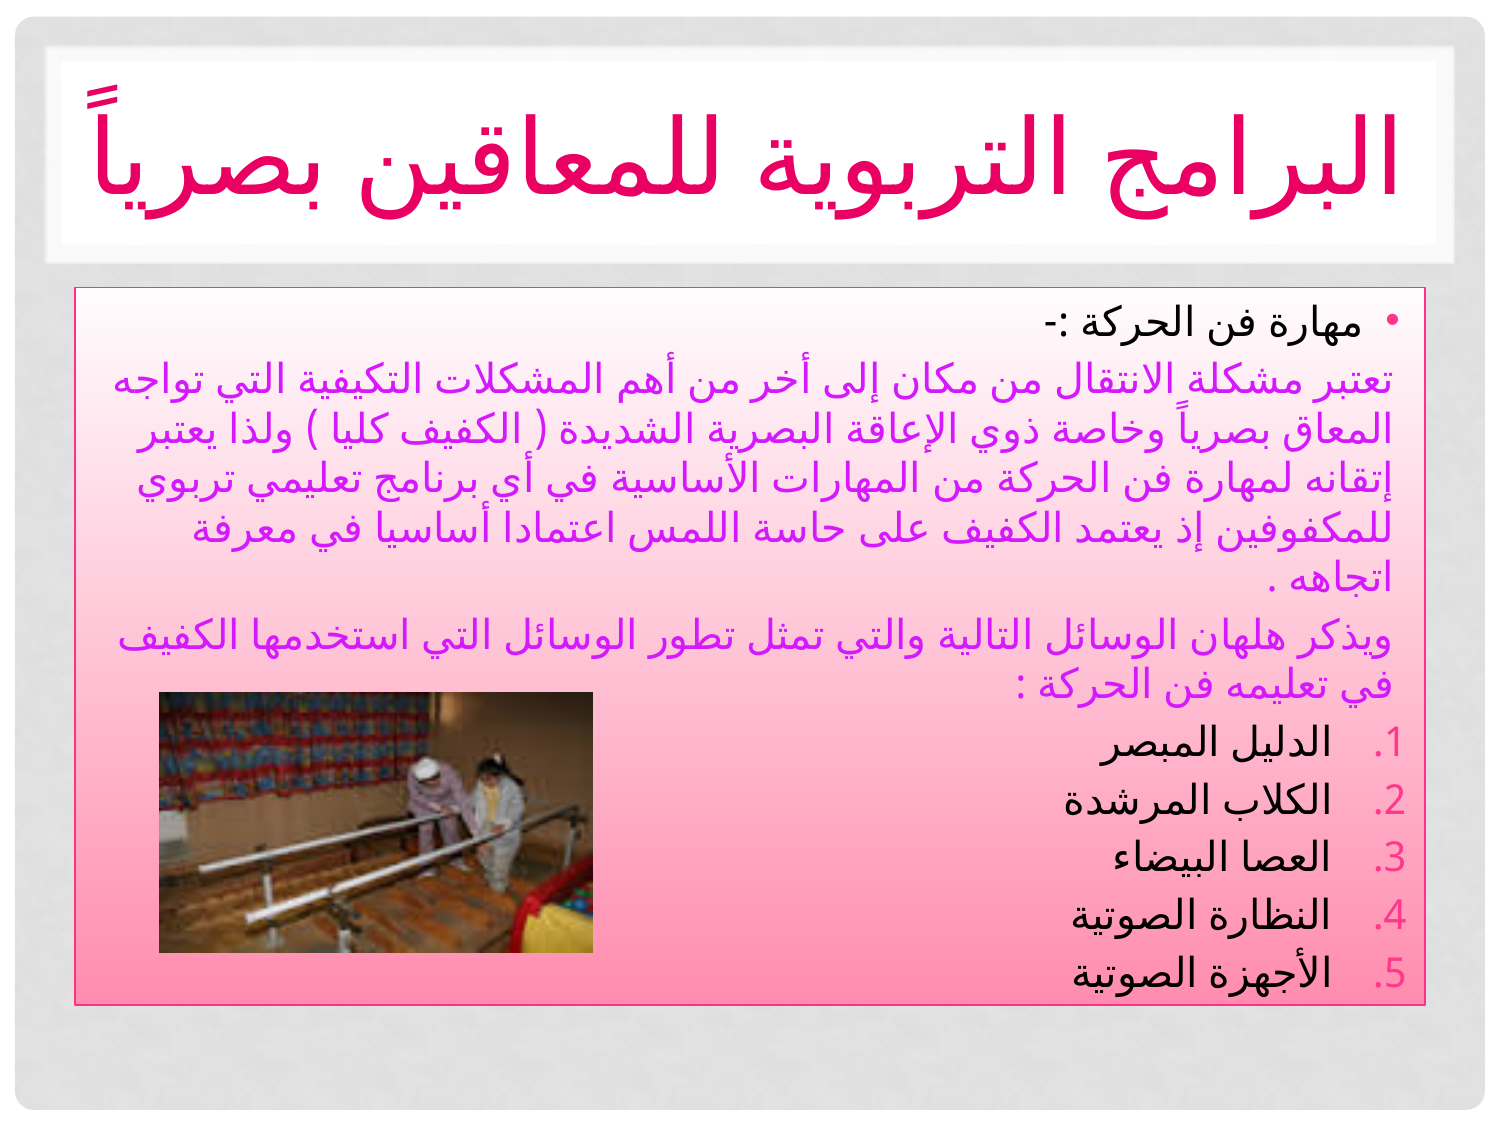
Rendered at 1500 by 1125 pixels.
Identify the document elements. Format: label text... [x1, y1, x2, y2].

title البرامج التربوية للمعاقين بصرياً [69, 66, 1425, 238]
picture [159, 692, 593, 953]
list مهارة فن الحركة :- تعتبر مشكلة الانتقال من مكان إلى أخر من أهم المشكلات التكيفية التي تواجه المعاق بصرياً وخاصة ذوي الإعاقة البصرية الشديدة ( الكفيف كليا ) ولذا يعتبر إتقانه لمهارة فن الحركة من المهارات الأساسية في أي برنامج تعليمي تربوي للمكفوفين إذ يعتمد الكفيف على حاسة اللمس اعتمادا أساسيا في معرفة اتجاهه . ويذكر هلهان الوسائل التالية والتي تمثل تطور الوسائل التي استخدمها الكفيف في تعليمه فن الحركة : الدليل المبصر الكلاب المرشدة العصا البيضاء النظارة الصوتية الأجهزة الصوتية [74, 287, 1426, 1006]
